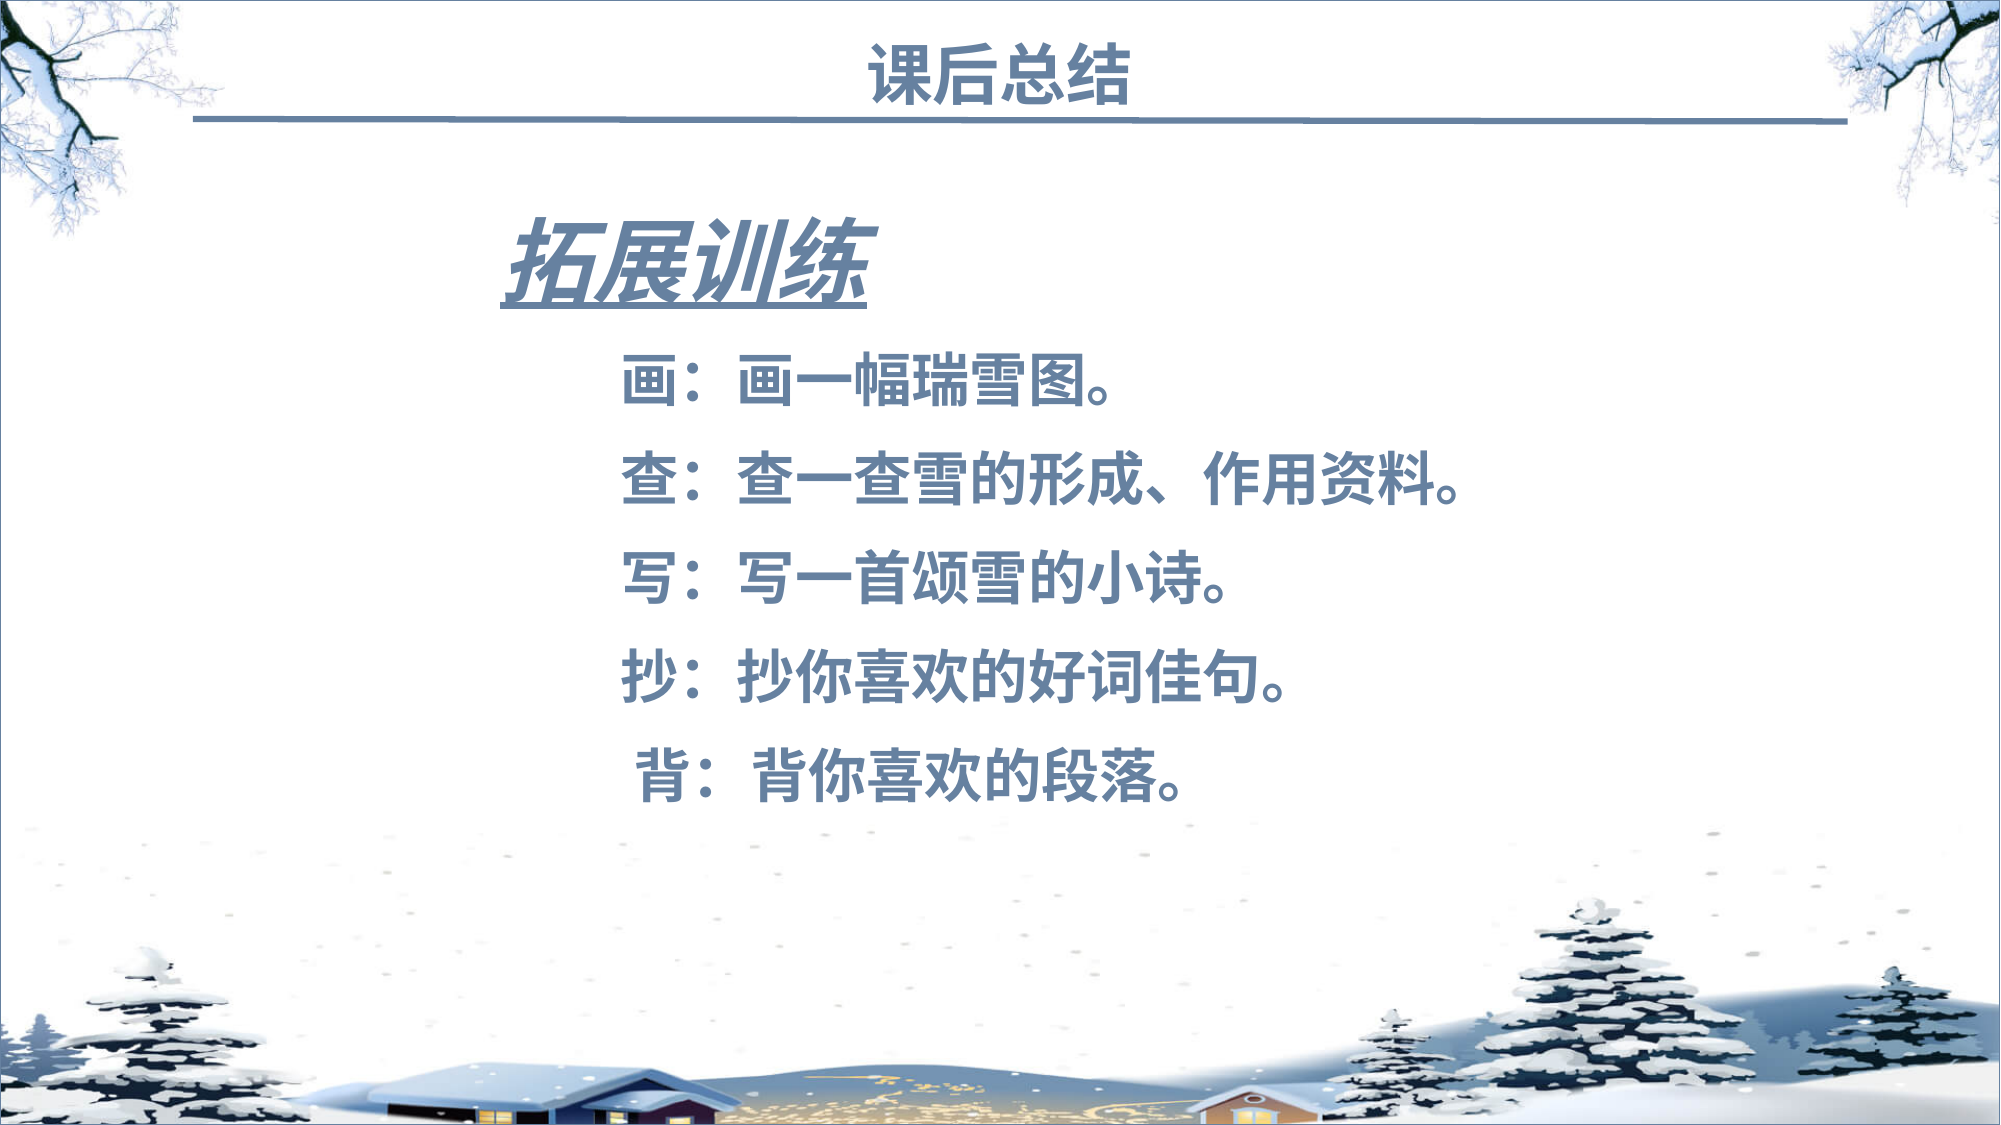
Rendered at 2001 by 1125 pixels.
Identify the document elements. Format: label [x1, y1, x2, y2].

text_box [0, 0, 2000, 1125]
